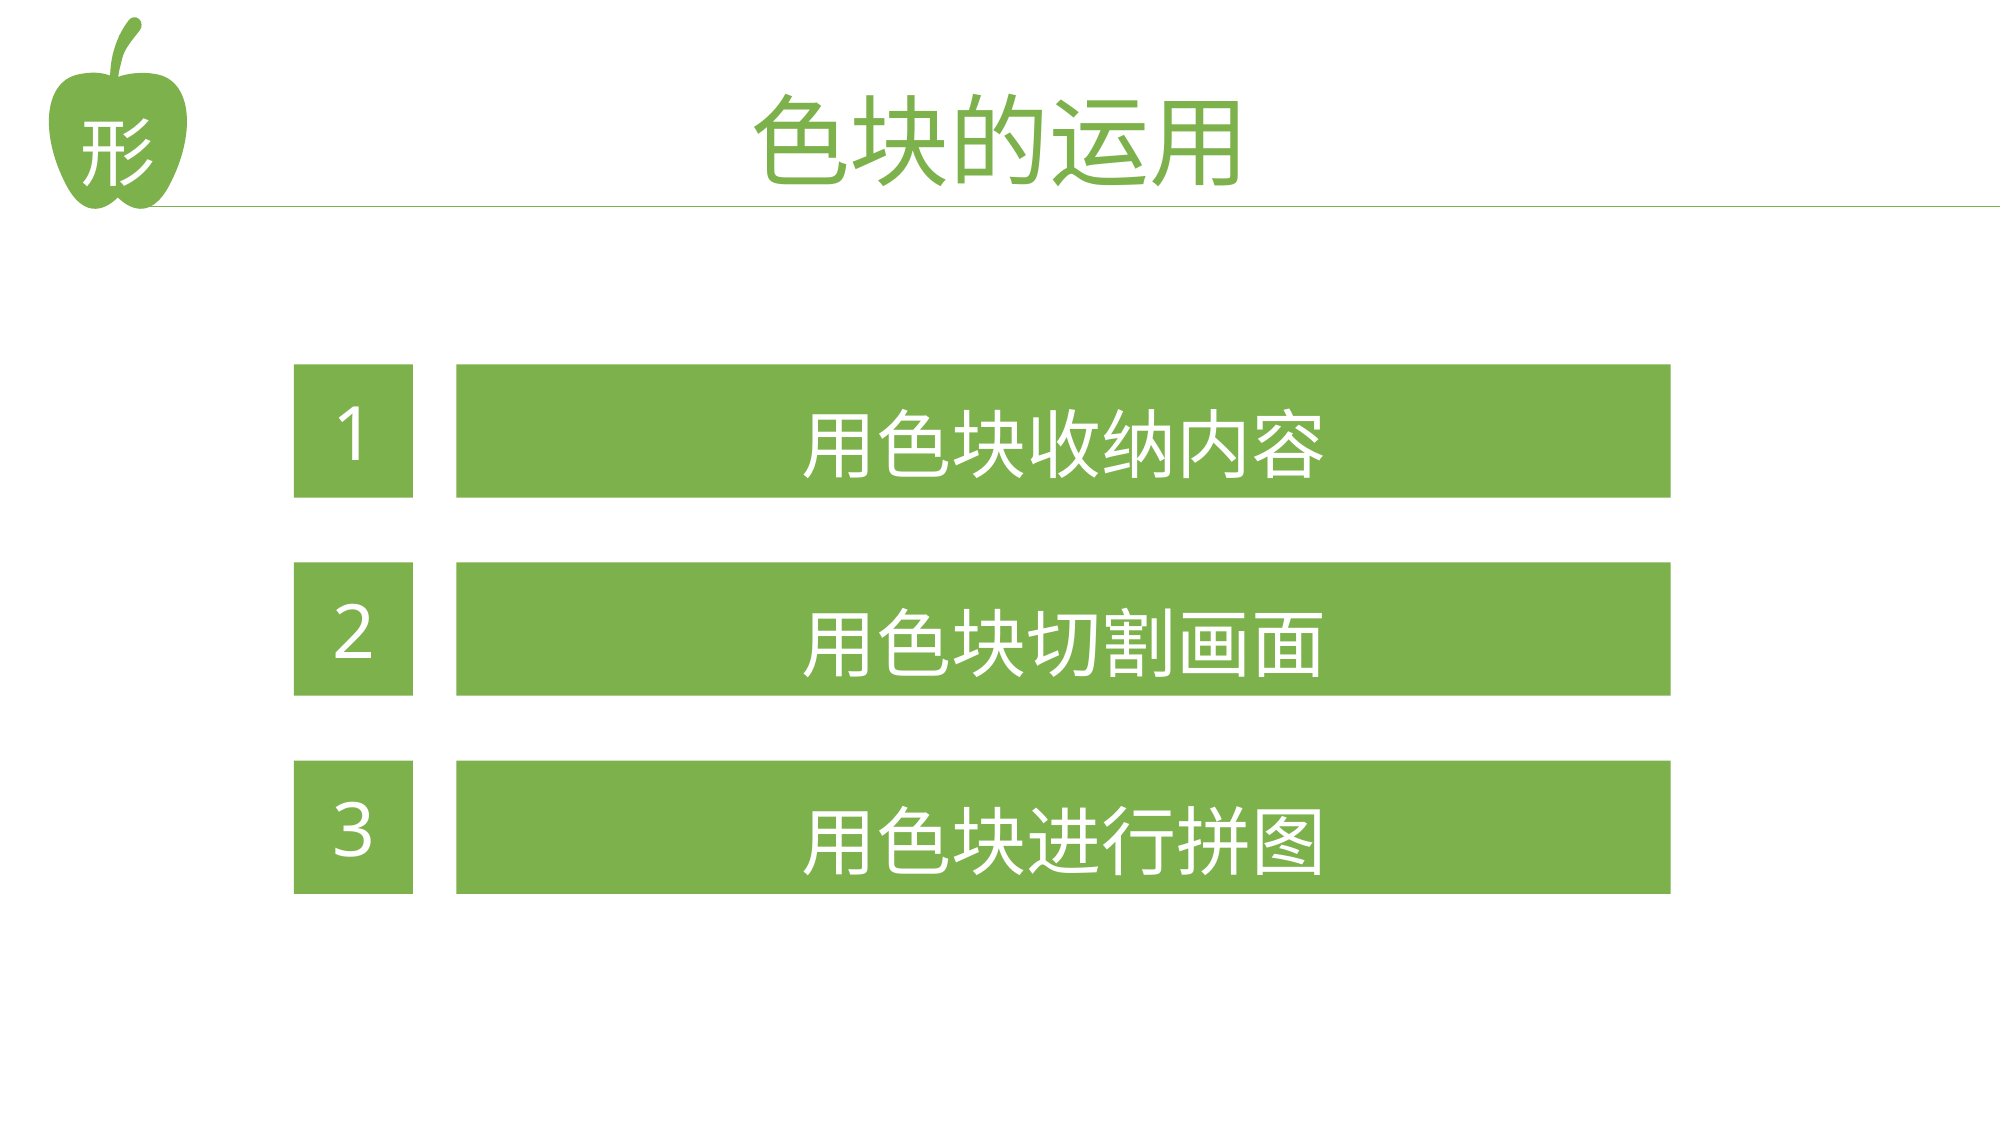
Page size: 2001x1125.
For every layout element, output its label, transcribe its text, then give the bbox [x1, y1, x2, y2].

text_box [456, 364, 1671, 498]
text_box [48, 17, 187, 209]
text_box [456, 760, 1671, 894]
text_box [293, 562, 414, 696]
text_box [293, 364, 414, 498]
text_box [456, 562, 1671, 696]
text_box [293, 760, 414, 894]
text_box 色块的运用 [735, 47, 1265, 206]
